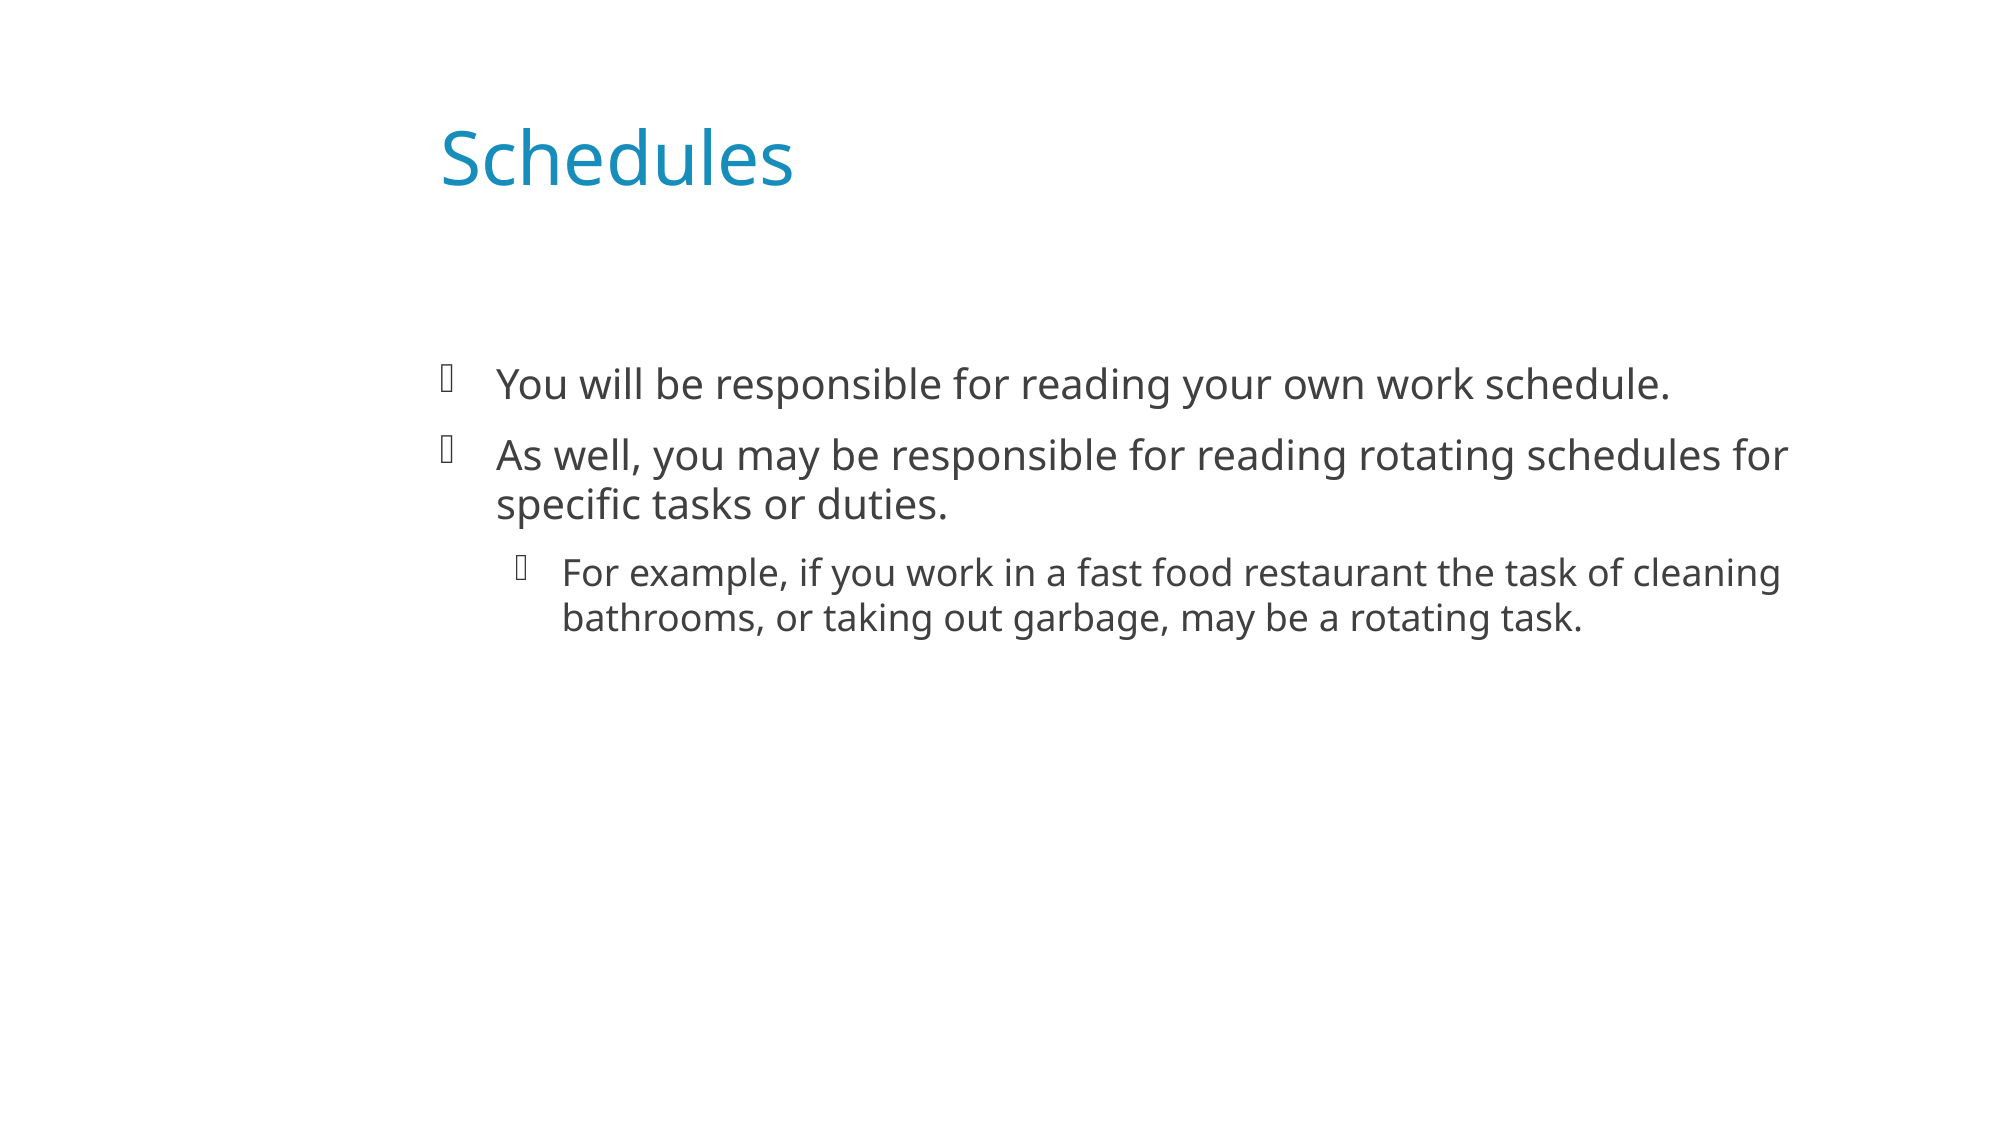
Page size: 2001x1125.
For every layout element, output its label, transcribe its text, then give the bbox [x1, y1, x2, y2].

list You will be responsible for reading your own work schedule. As well, you may be responsible for reading rotating schedules for specific tasks or duties. For example, if you work in a fast food restaurant the task of cleaning bathrooms, or taking out garbage, may be a rotating task. [424, 350, 1888, 1074]
title Schedules [425, 102, 1888, 313]
